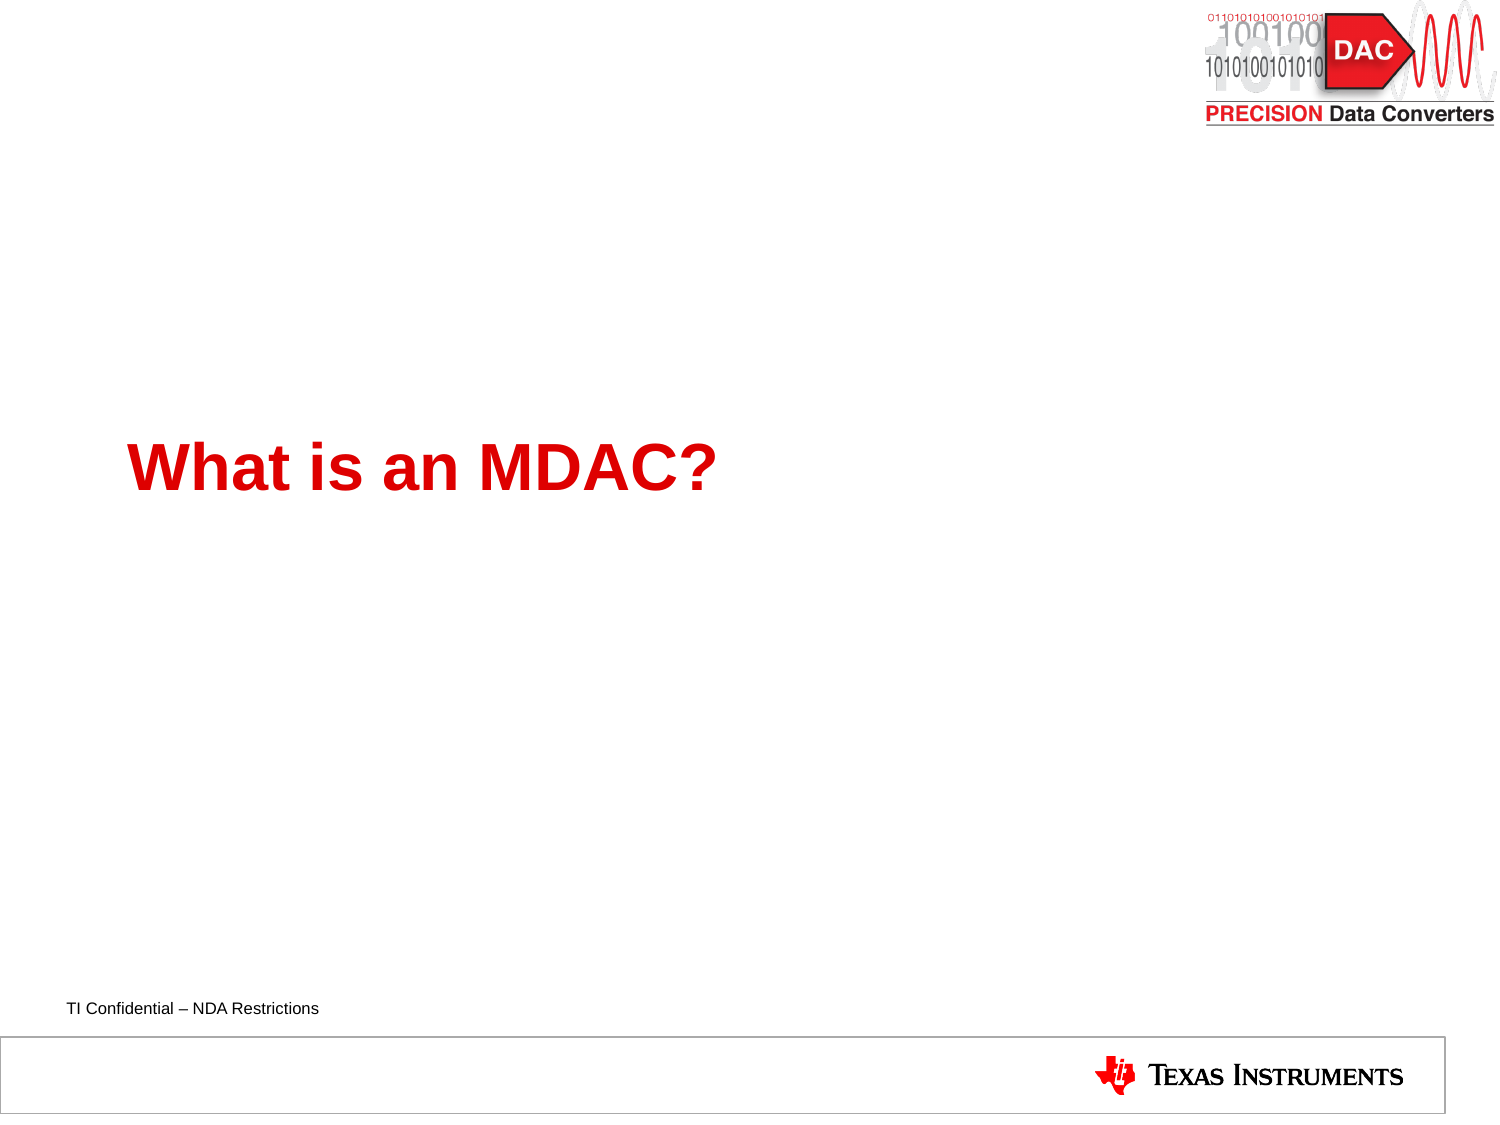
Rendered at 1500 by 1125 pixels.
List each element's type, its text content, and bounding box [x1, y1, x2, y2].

picture [1202, 0, 1500, 127]
title What is an MDAC? [112, 349, 1388, 591]
picture [1095, 1056, 1403, 1095]
